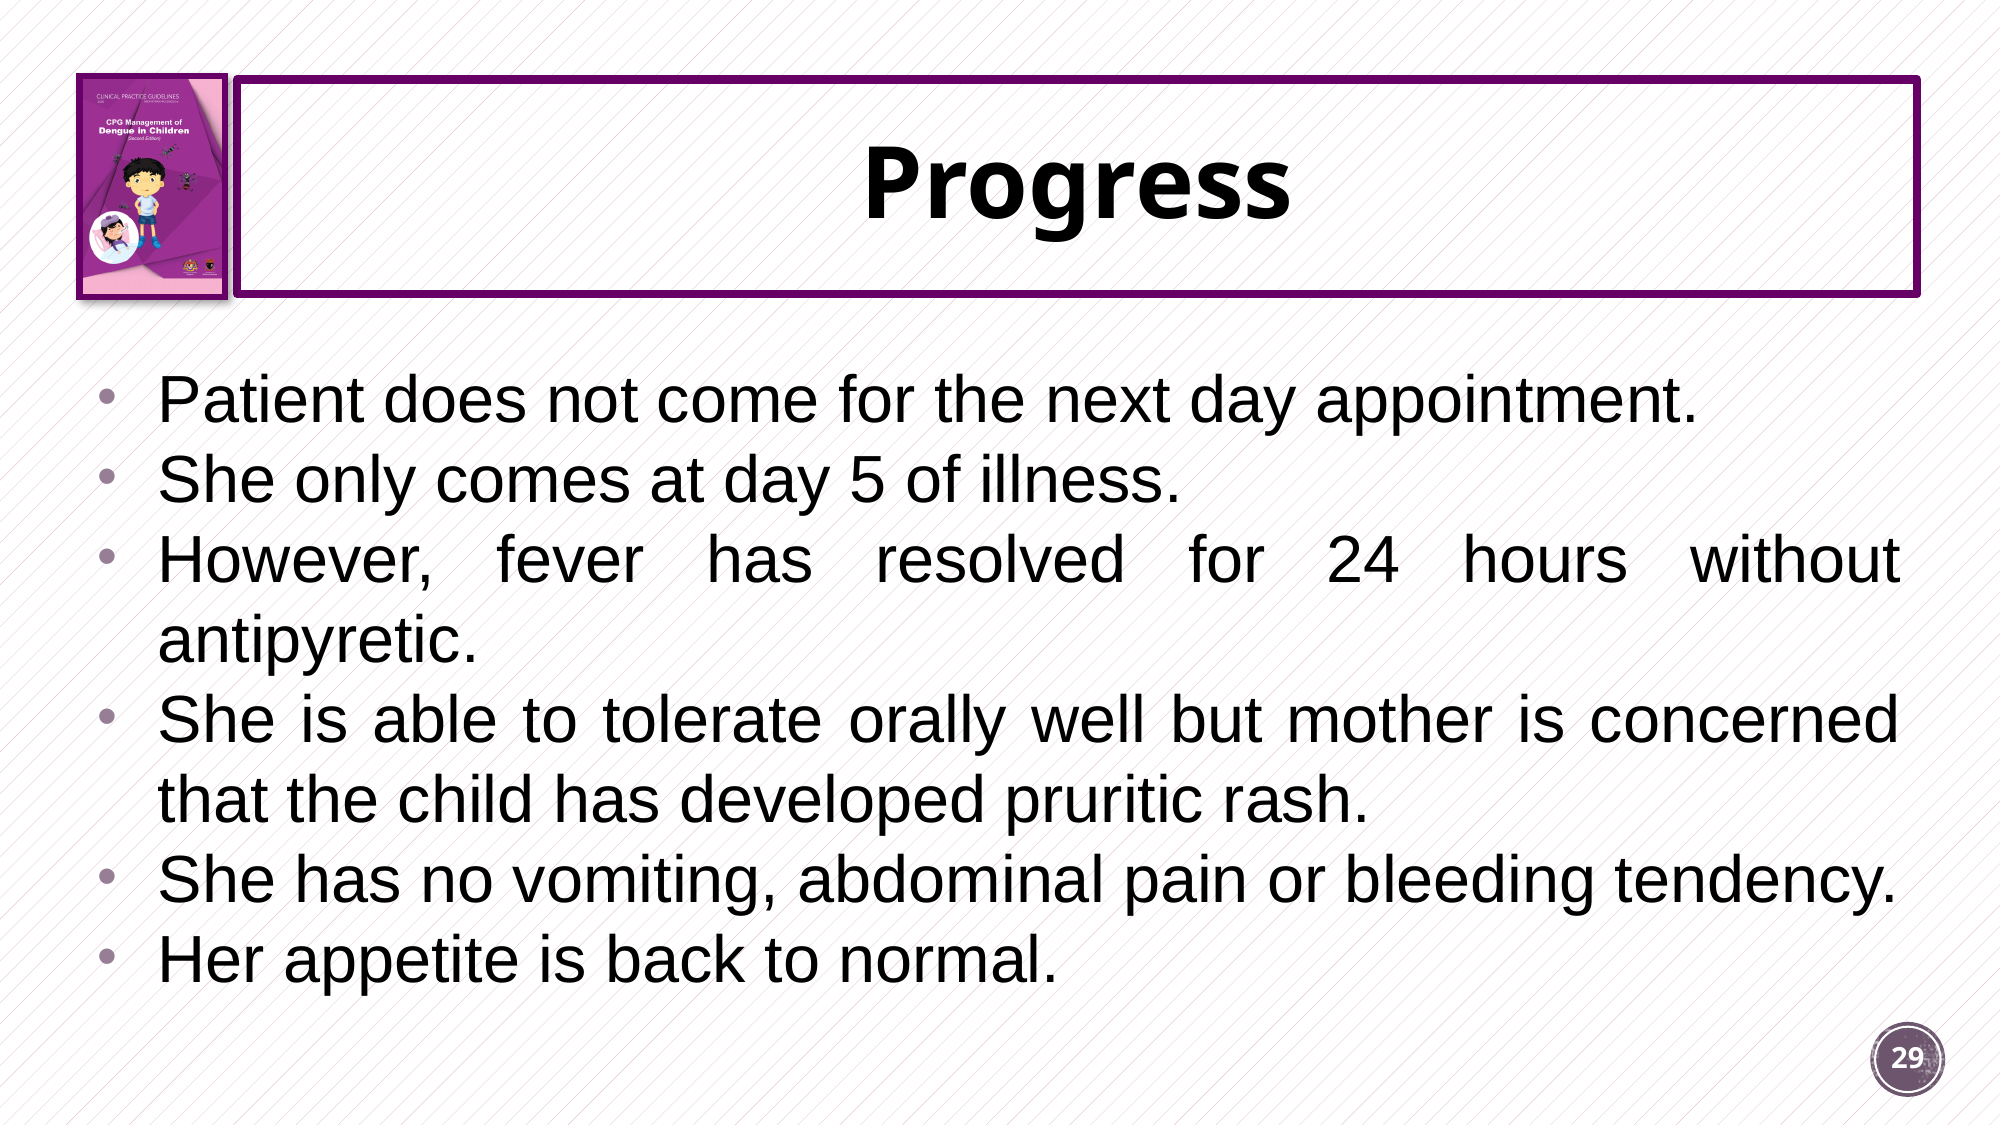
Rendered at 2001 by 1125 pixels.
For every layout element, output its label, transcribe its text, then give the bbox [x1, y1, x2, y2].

picture [83, 79, 222, 294]
list Patient does not come for the next day appointment. She only comes at day 5 of illness. However, fever has resolved for 24 hours without antipyretic. She is able to tolerate orally well but mother is concerned that the child has developed pruritic rash. She has no vomiting, abdominal pain or bleeding tendency. Her appetite is back to normal. [82, 348, 1918, 1013]
slide_number 29 [1855, 1028, 1961, 1089]
text_box Progress [237, 79, 1918, 294]
